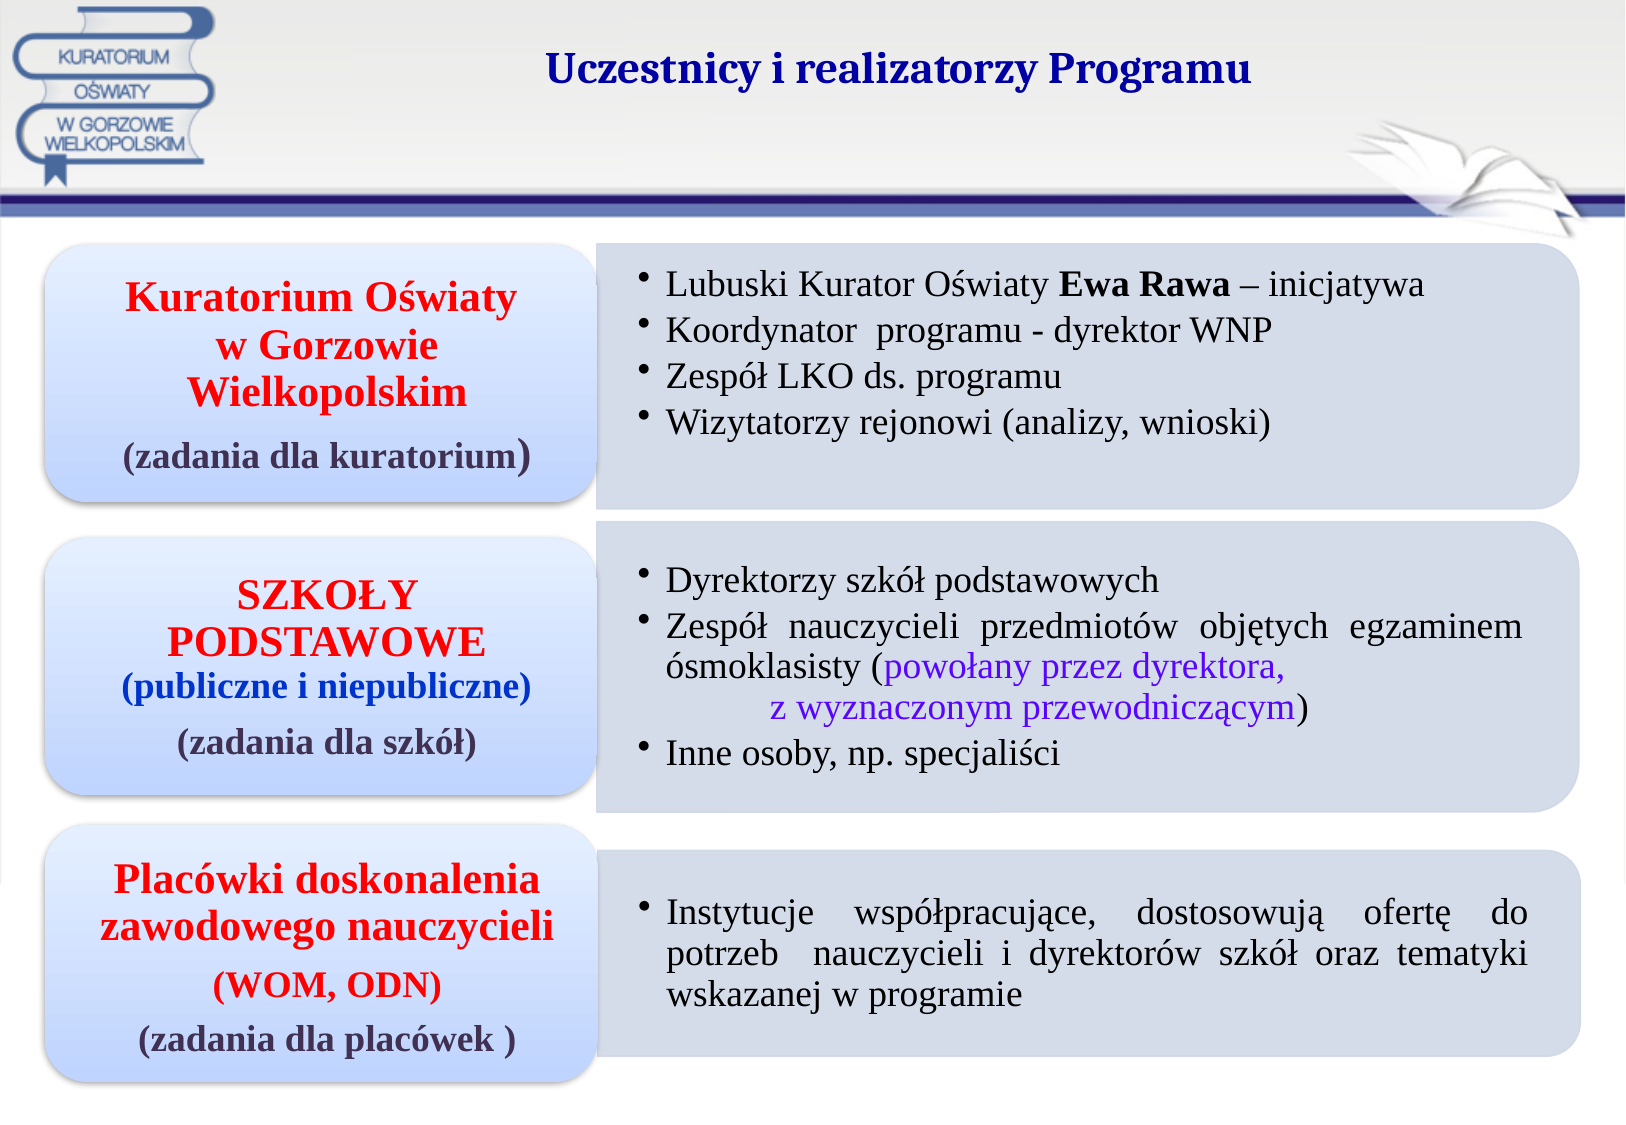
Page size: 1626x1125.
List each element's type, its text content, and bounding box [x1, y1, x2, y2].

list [44, 243, 1581, 1083]
title Uczestnicy i realizatorzy Programu [339, 30, 1460, 155]
picture [0, 0, 1626, 1125]
